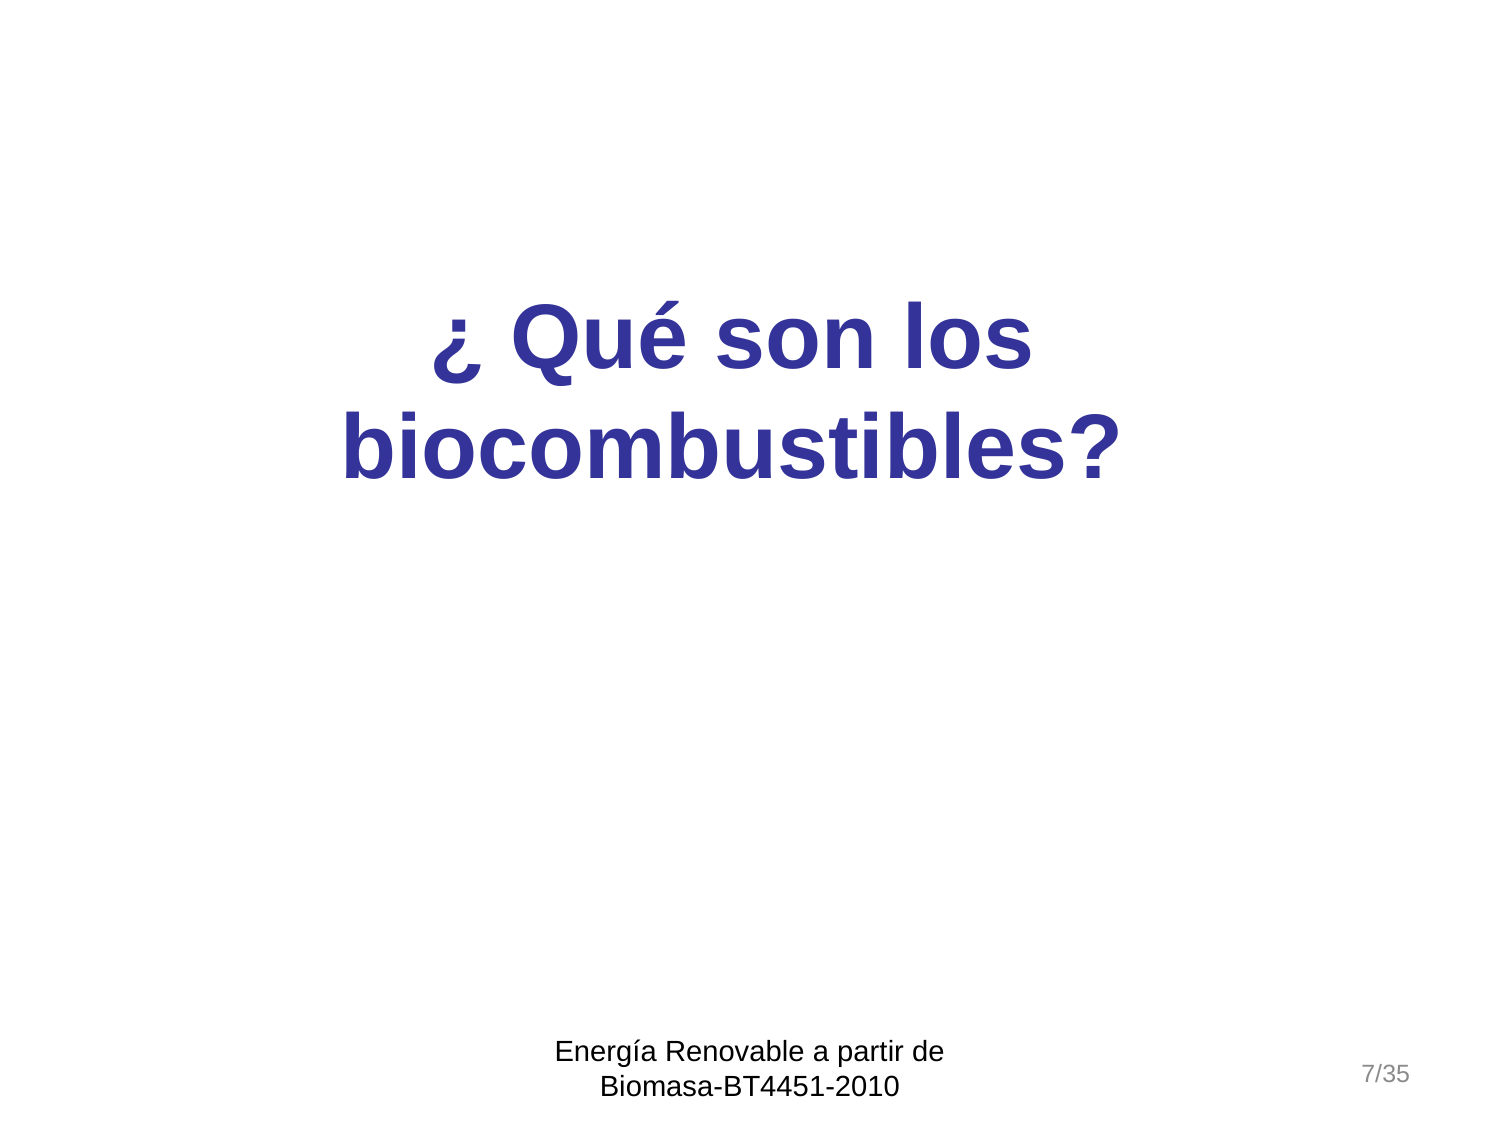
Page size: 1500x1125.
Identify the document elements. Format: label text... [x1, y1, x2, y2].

text_box ¿ Qué son los biocombustibles? [46, 269, 1418, 505]
text_box 7/35 [1074, 1042, 1425, 1103]
footer Energía Renovable a partir de Biomasa-BT4451-2010 [512, 1024, 988, 1103]
